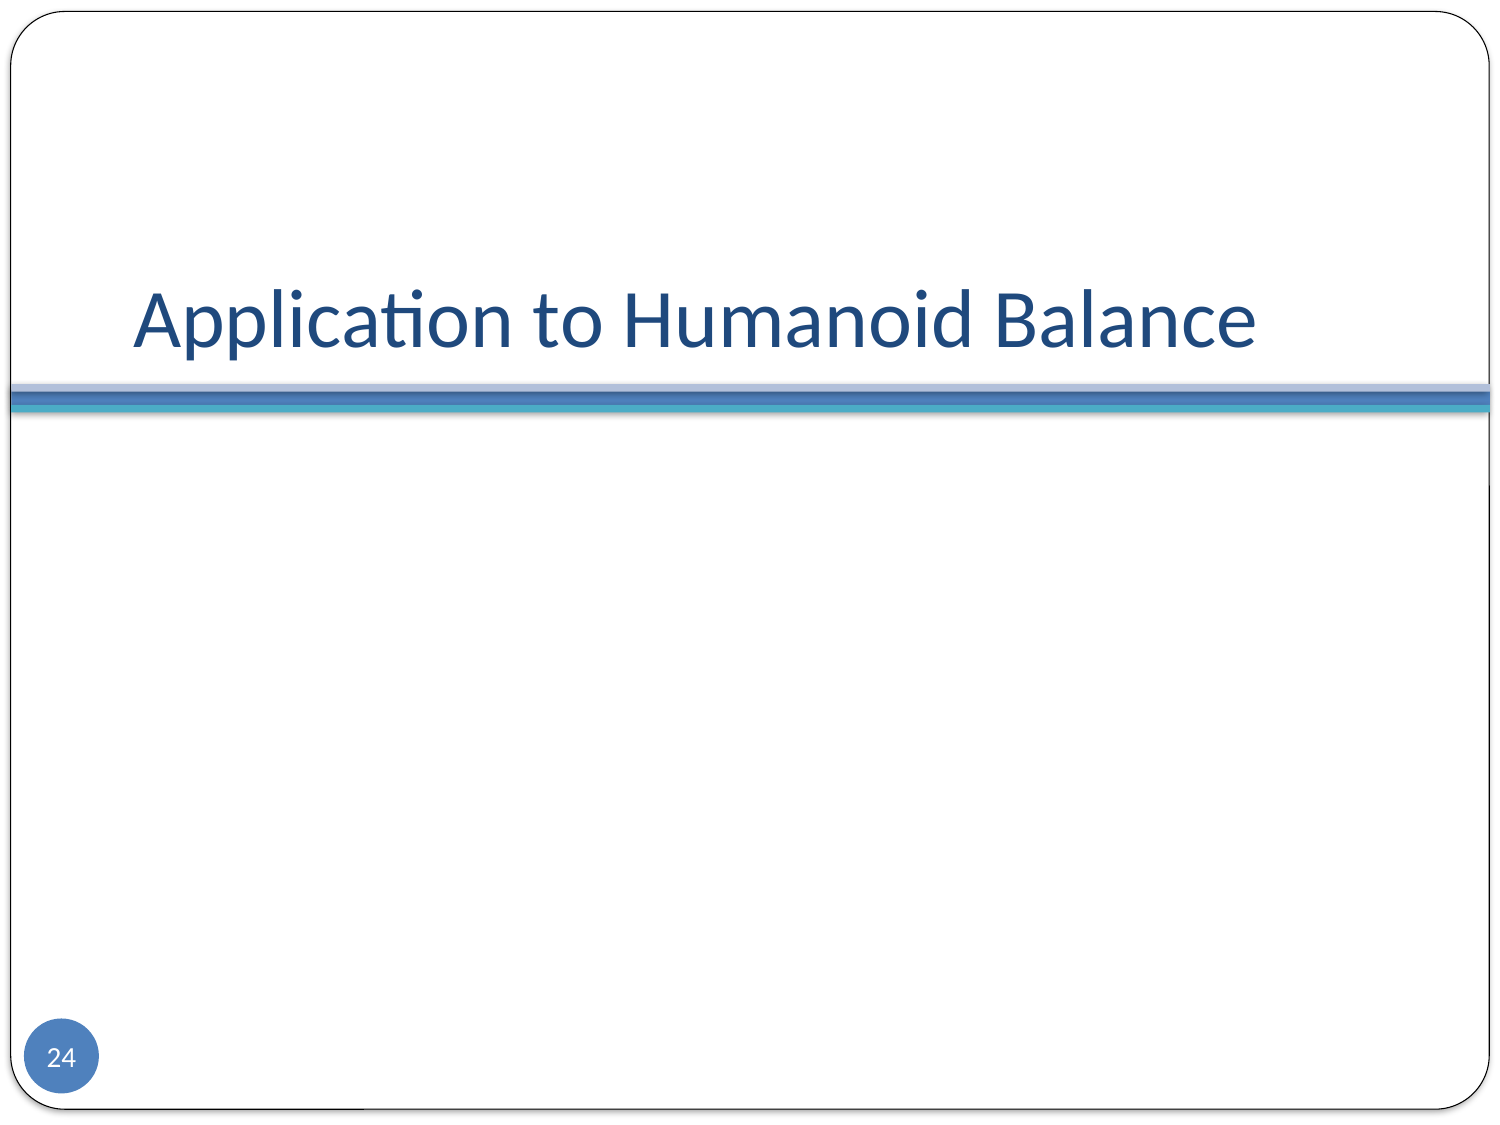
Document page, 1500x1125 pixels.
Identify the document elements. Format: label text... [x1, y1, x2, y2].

title Application to Humanoid Balance [118, 156, 1394, 380]
slide_number 24 [23, 1018, 99, 1094]
